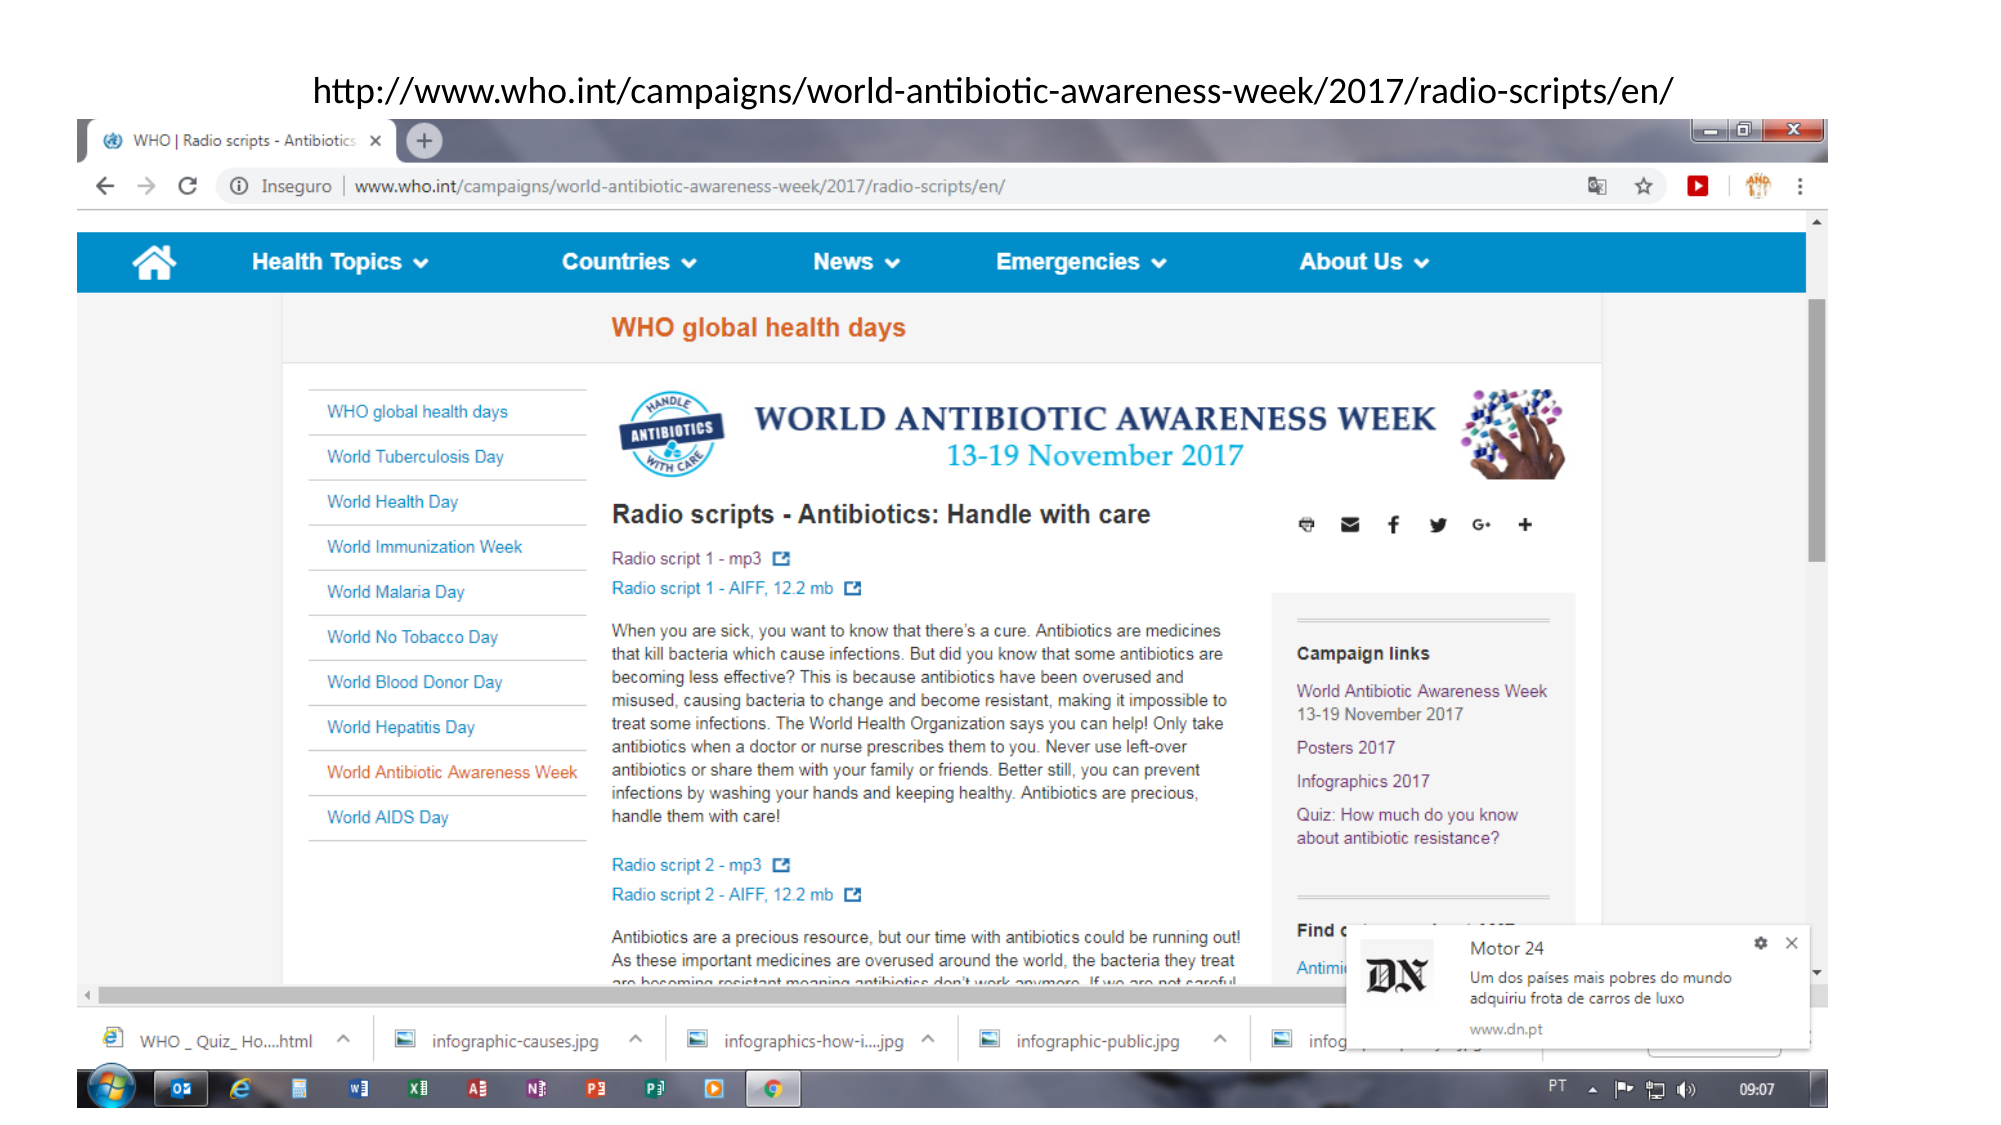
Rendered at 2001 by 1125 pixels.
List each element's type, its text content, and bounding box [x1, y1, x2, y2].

picture [1110, 253, 1140, 269]
picture [563, 253, 577, 269]
picture [998, 253, 1107, 274]
picture [343, 253, 402, 274]
picture [1414, 259, 1429, 268]
picture [413, 259, 428, 268]
picture [580, 253, 670, 269]
picture [1375, 253, 1388, 269]
picture [108, 1103, 116, 1108]
picture [681, 259, 696, 268]
picture [1300, 253, 1367, 269]
picture [1391, 257, 1402, 269]
picture [77, 119, 1828, 1108]
text_box http://www.who.int/campaigns/world-antibiotic-awareness-week/2017/radio-scripts/en/ [297, 59, 1750, 119]
picture [885, 259, 900, 268]
picture [831, 257, 873, 269]
picture [133, 246, 176, 279]
picture [254, 253, 322, 269]
picture [815, 253, 828, 269]
picture [1151, 259, 1166, 268]
picture [331, 253, 344, 269]
